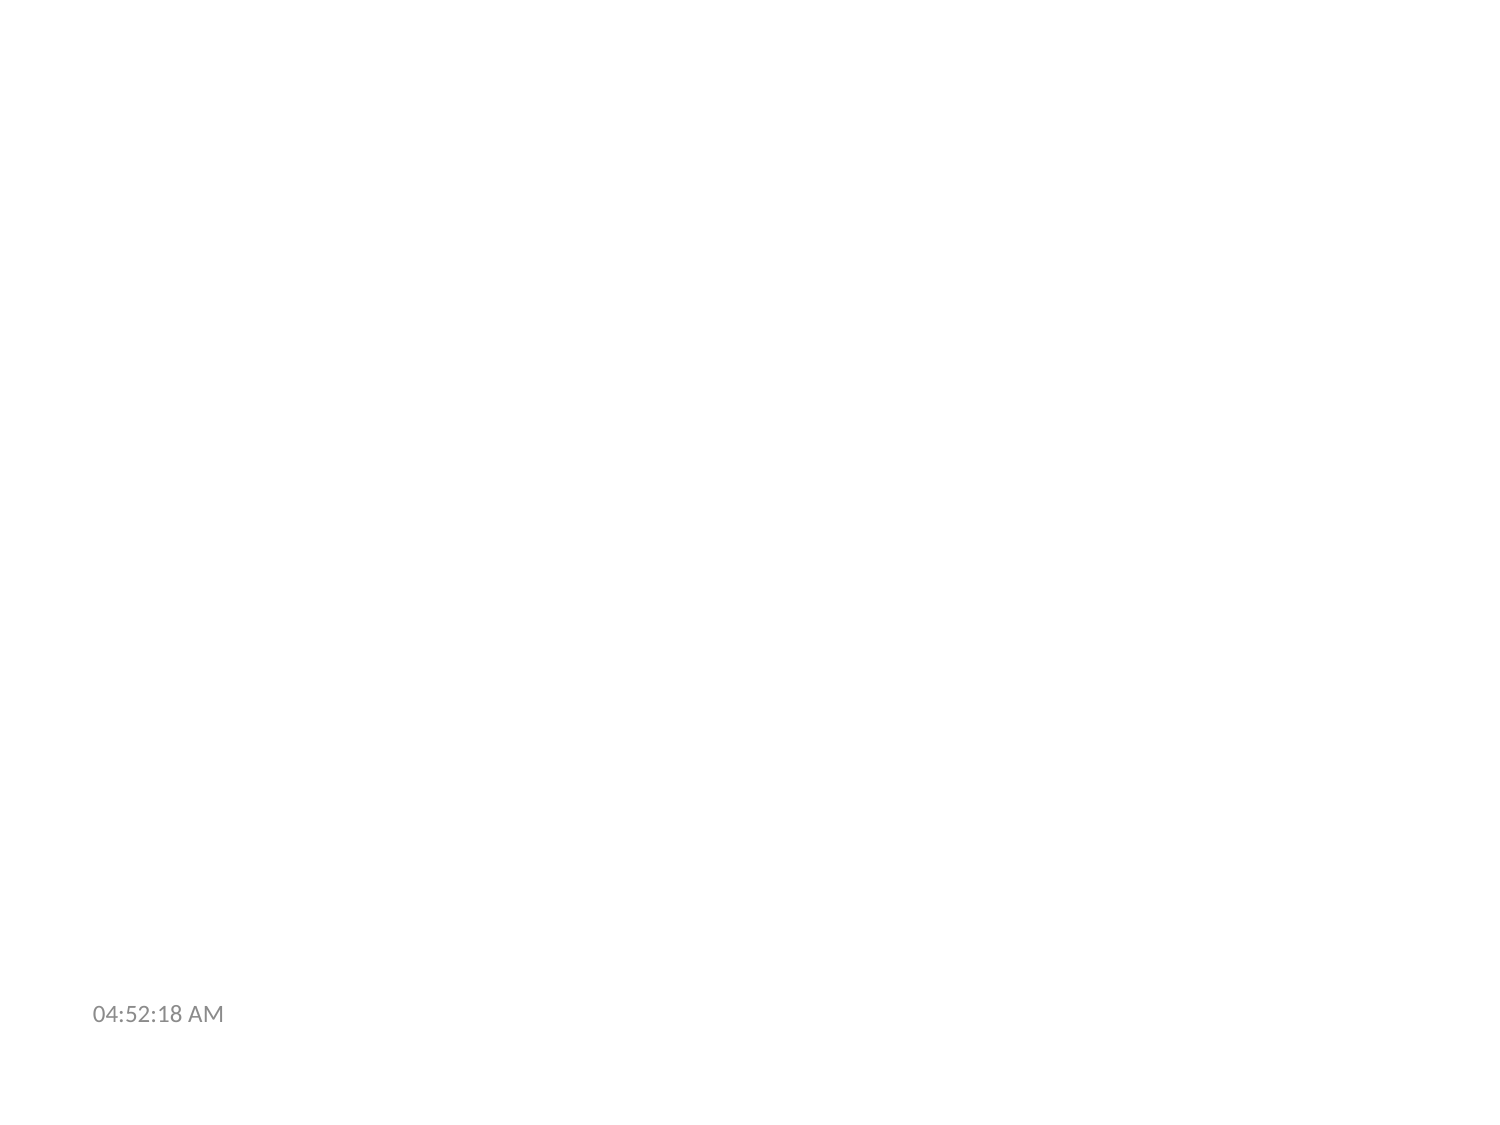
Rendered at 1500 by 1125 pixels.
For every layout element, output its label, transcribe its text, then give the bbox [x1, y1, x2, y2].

text_box 3:35:09 PM [77, 982, 428, 1043]
